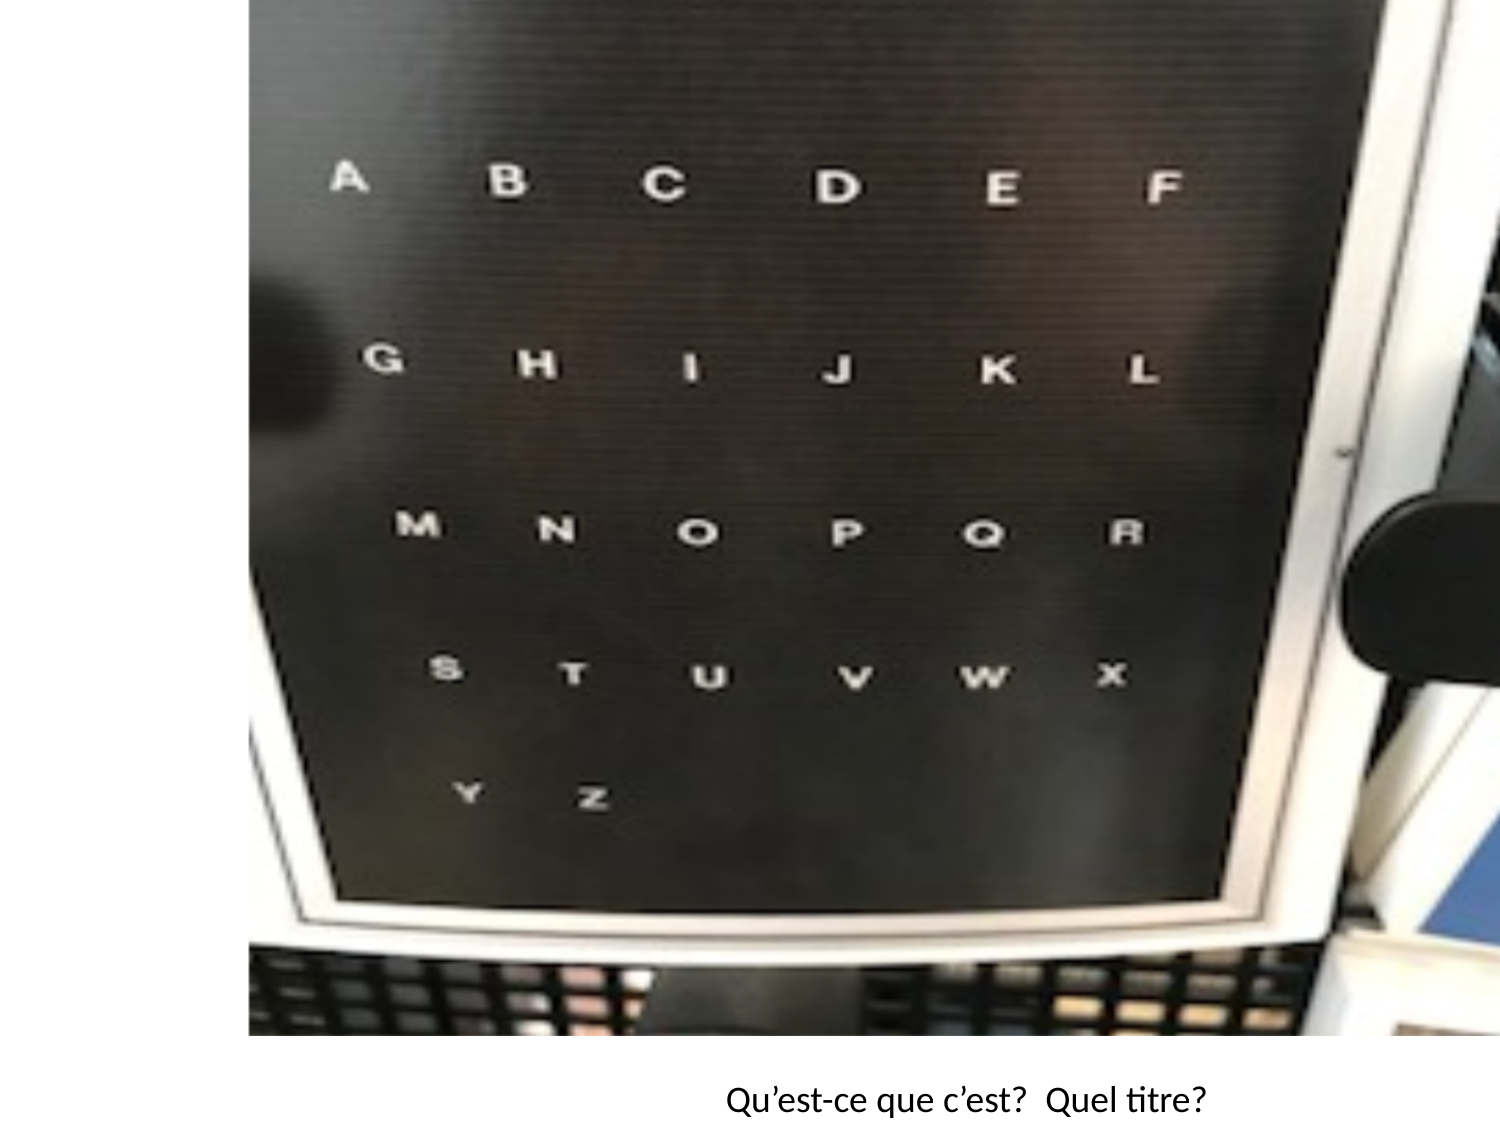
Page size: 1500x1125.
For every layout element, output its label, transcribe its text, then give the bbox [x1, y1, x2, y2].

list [253, 0, 1500, 1042]
text_box Qu’est-ce que c’est? Quel titre? [711, 1067, 1233, 1125]
